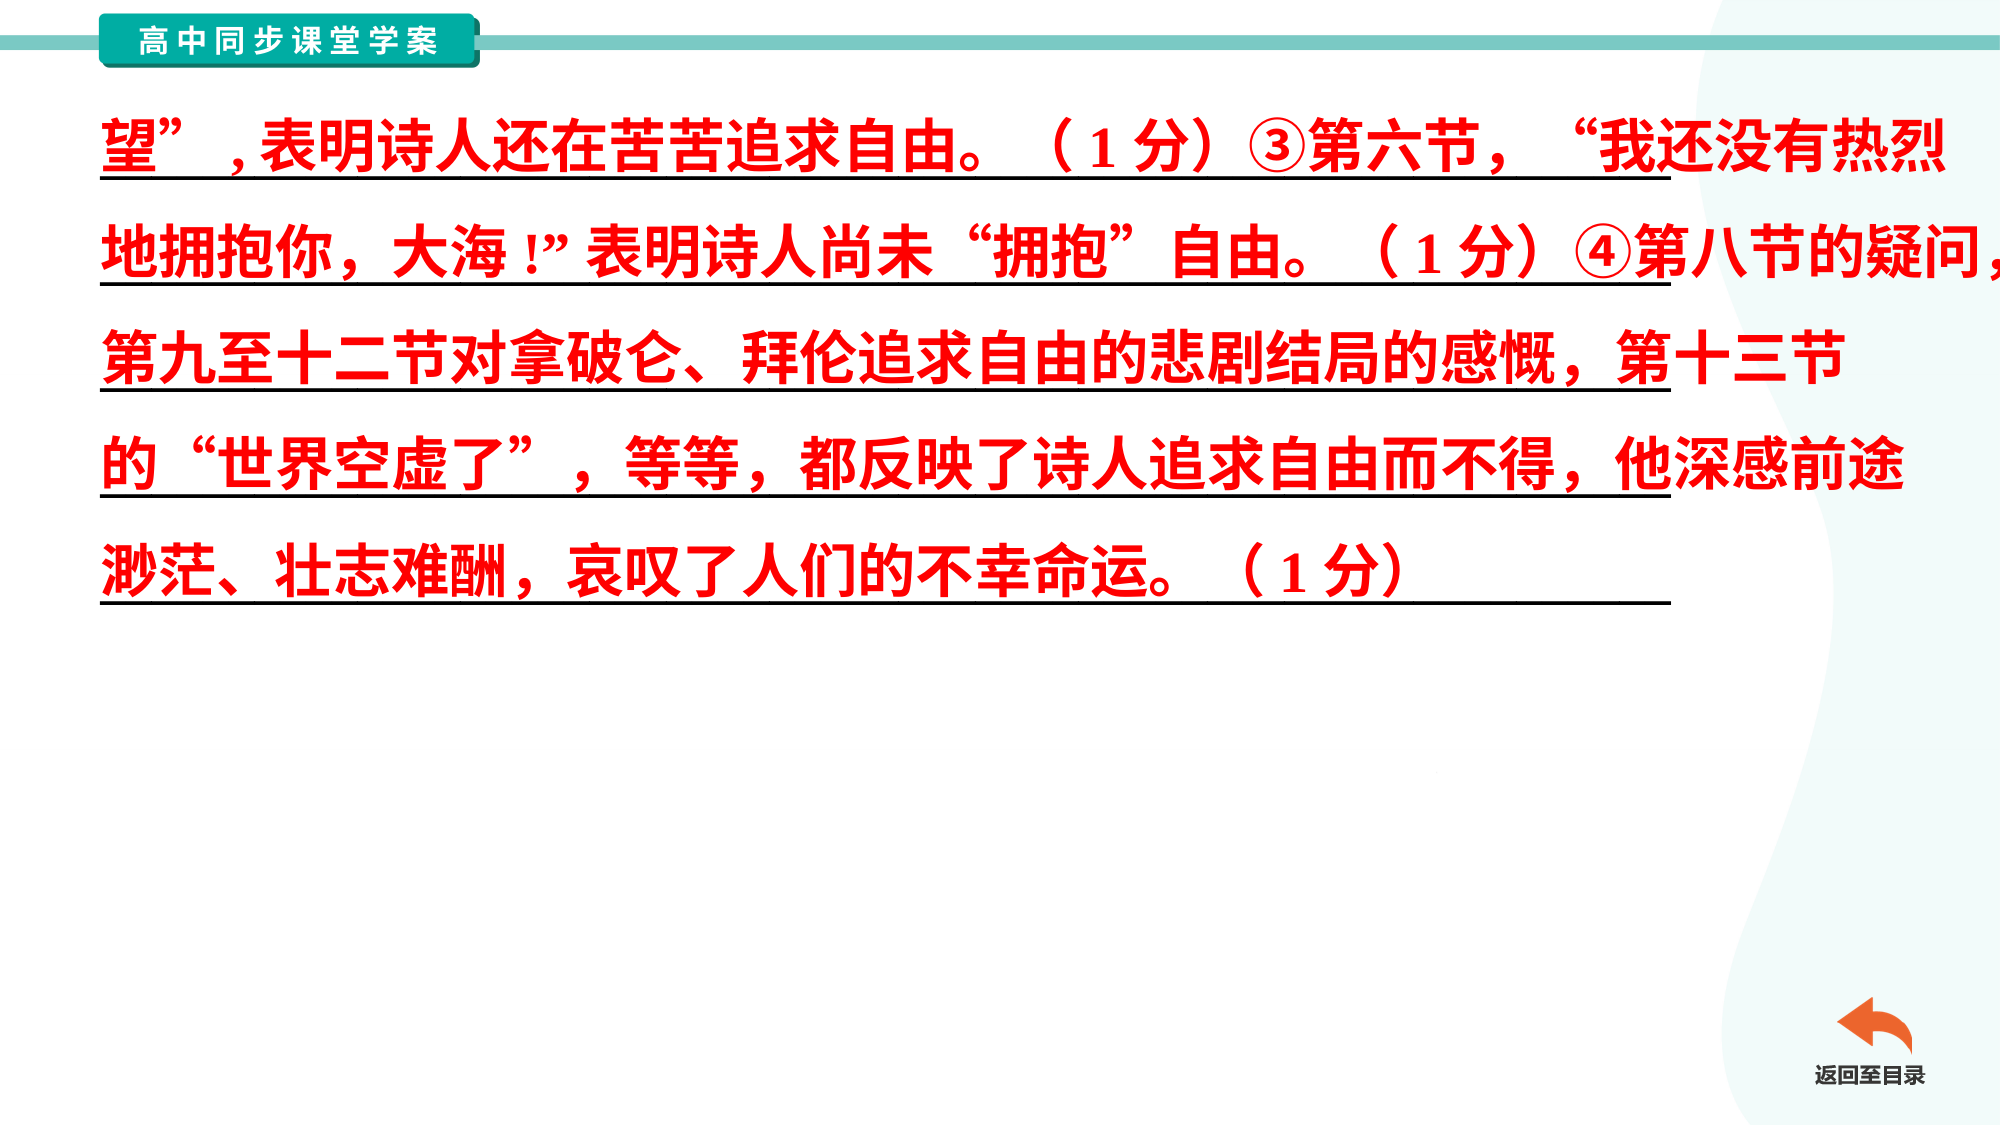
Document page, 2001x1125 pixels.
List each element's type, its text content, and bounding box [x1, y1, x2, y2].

text_box 望”,表明诗人还在苦苦追求自由。（1分）③第六节，“我还没有热烈 地拥抱你，大海!”表明诗人尚未“拥抱”自由。（1分）④第八节的疑问， 第九至十二节对拿破仑、拜伦追求自由的悲剧结局的感慨，第十三节 的“世界空虚了”，等等，都反映了诗人追求自由而不得，他深感前途 渺茫、壮志难酬，哀叹了人们的不幸命运。（1分） [100, 72, 1899, 604]
text_box _____________________________________________________________ _____________________________________________________________ _____________________________________________________________ _____________________________________________________________ _____________________________________________________________ [100, 604, 1899, 608]
picture [0, 0, 2000, 1125]
